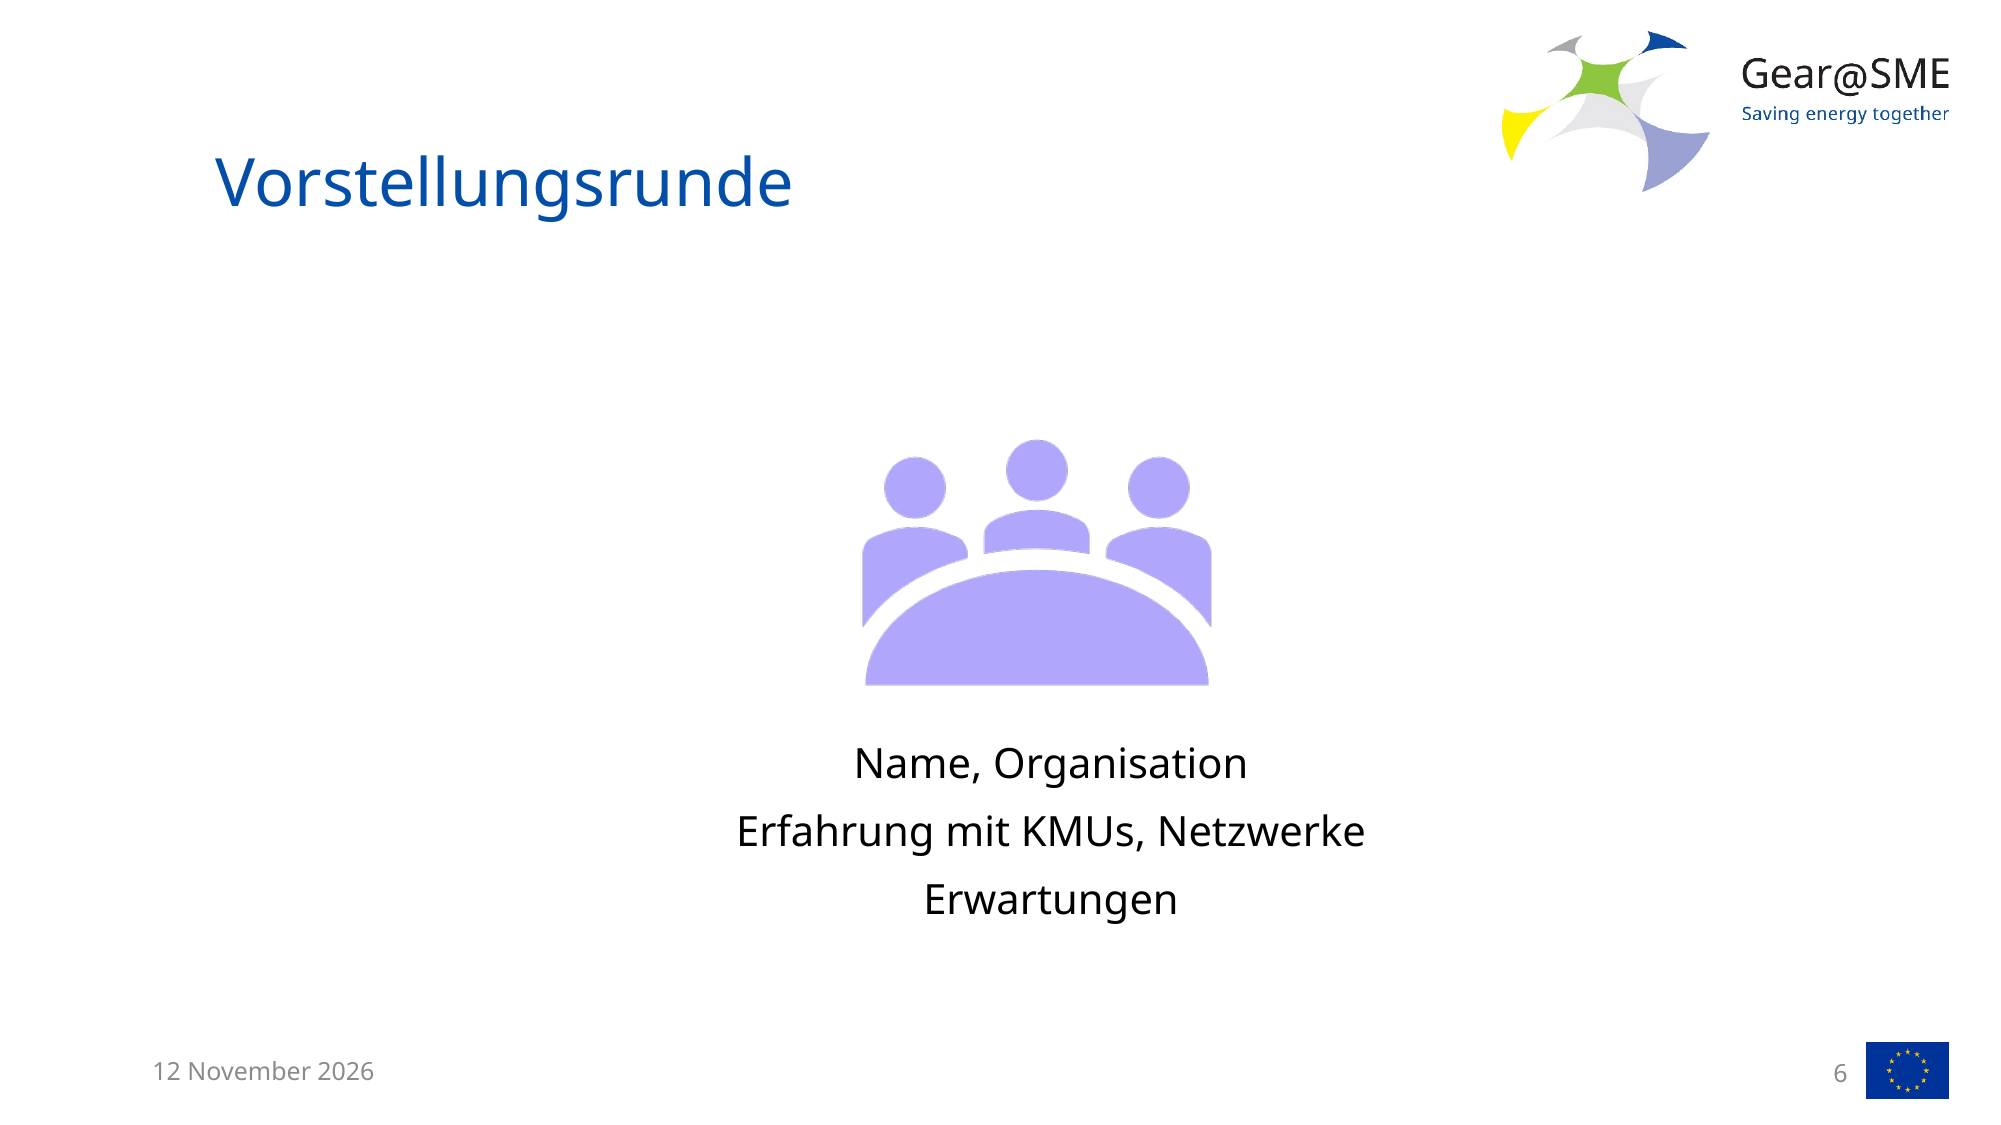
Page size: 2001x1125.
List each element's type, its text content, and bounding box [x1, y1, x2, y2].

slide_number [137, 1042, 588, 1103]
picture [1502, 31, 1949, 192]
picture [1866, 1042, 1949, 1099]
title Vorstellungsrunde [200, 137, 1873, 232]
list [827, 353, 1246, 772]
slide_number 6 [1412, 1044, 1863, 1104]
text_box Name, Organisation Erfahrung mit KMUs, Netzwerke Erwartungen [601, 735, 1426, 940]
